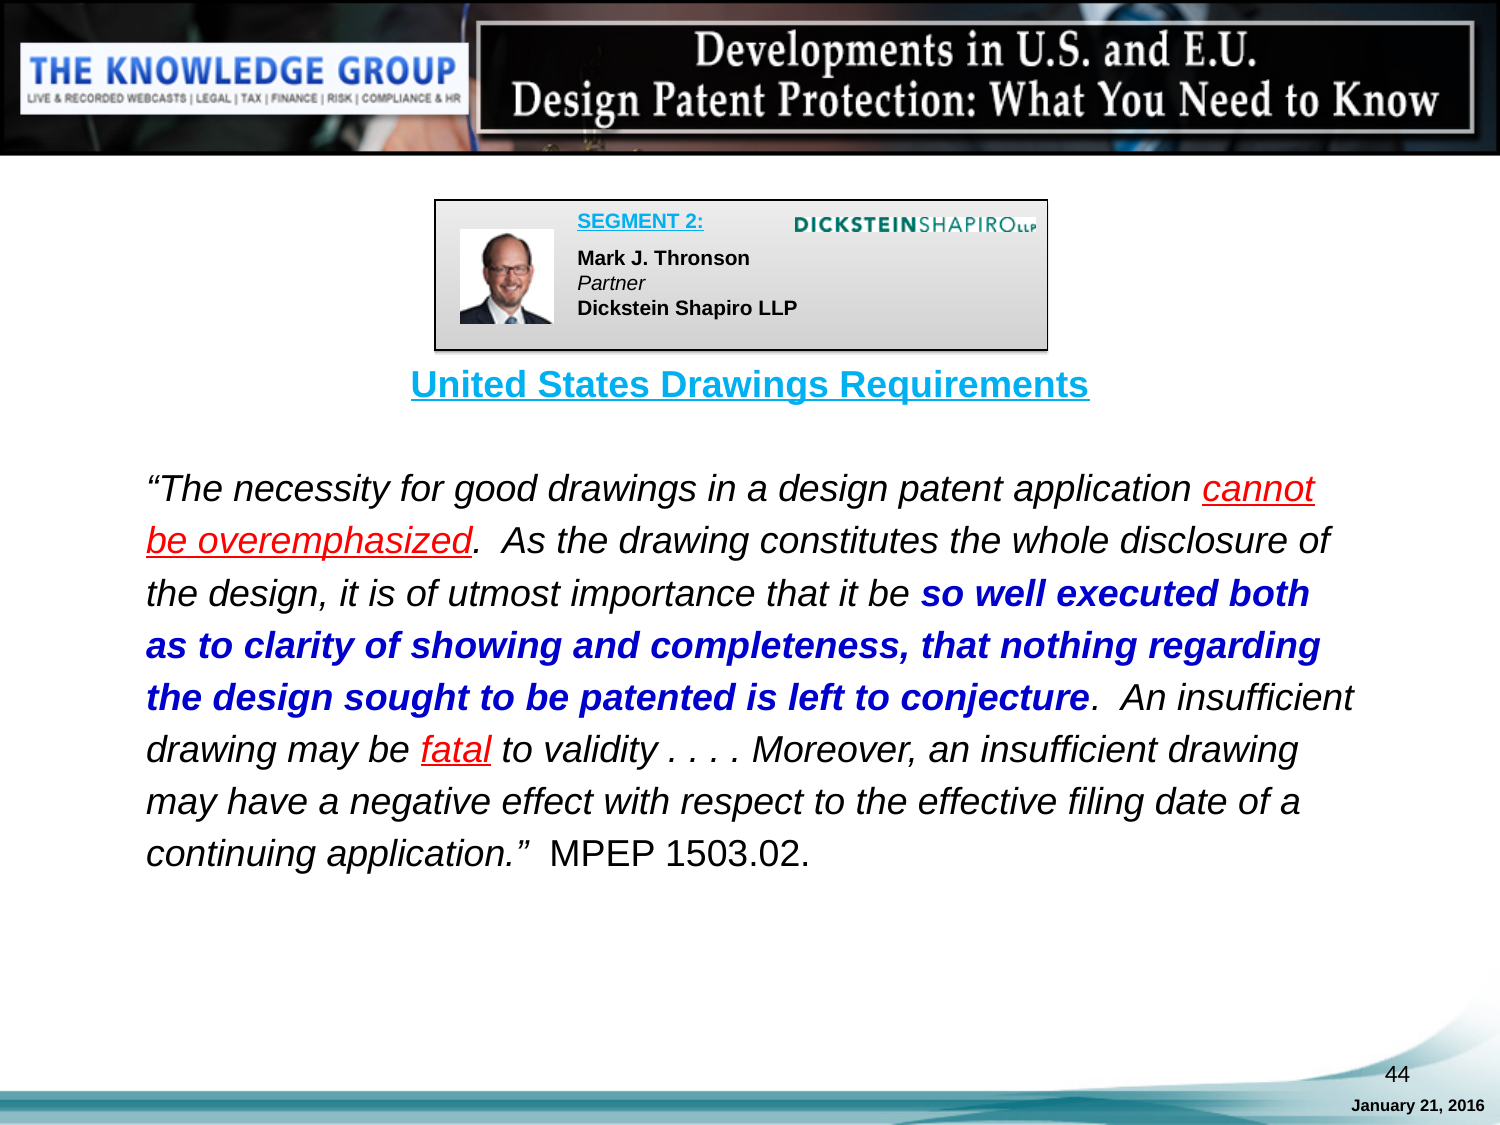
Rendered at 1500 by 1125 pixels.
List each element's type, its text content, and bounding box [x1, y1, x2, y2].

text_box January 21, 2016 [1099, 1087, 1500, 1123]
picture [0, 412, 1500, 1125]
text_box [435, 199, 1048, 350]
text_box 44 [1074, 1042, 1425, 1103]
picture [0, 0, 1500, 352]
text_box United States Drawings Requirements [0, 352, 1500, 412]
text_box “The necessity for good drawings in a design patent application cannot be overemphasized. As the drawing constitutes the whole disclosure of the design, it is of utmost importance that it be so well executed both as to clarity of showing and completeness, that nothing regarding the design sought to be patented is left to conjecture. An insufficient drawing may be fatal to validity . . . . Moreover, an insufficient drawing may have a negative effect with respect to the effective filing date of a continuing application.” MPEP 1503.02. [131, 449, 1371, 882]
